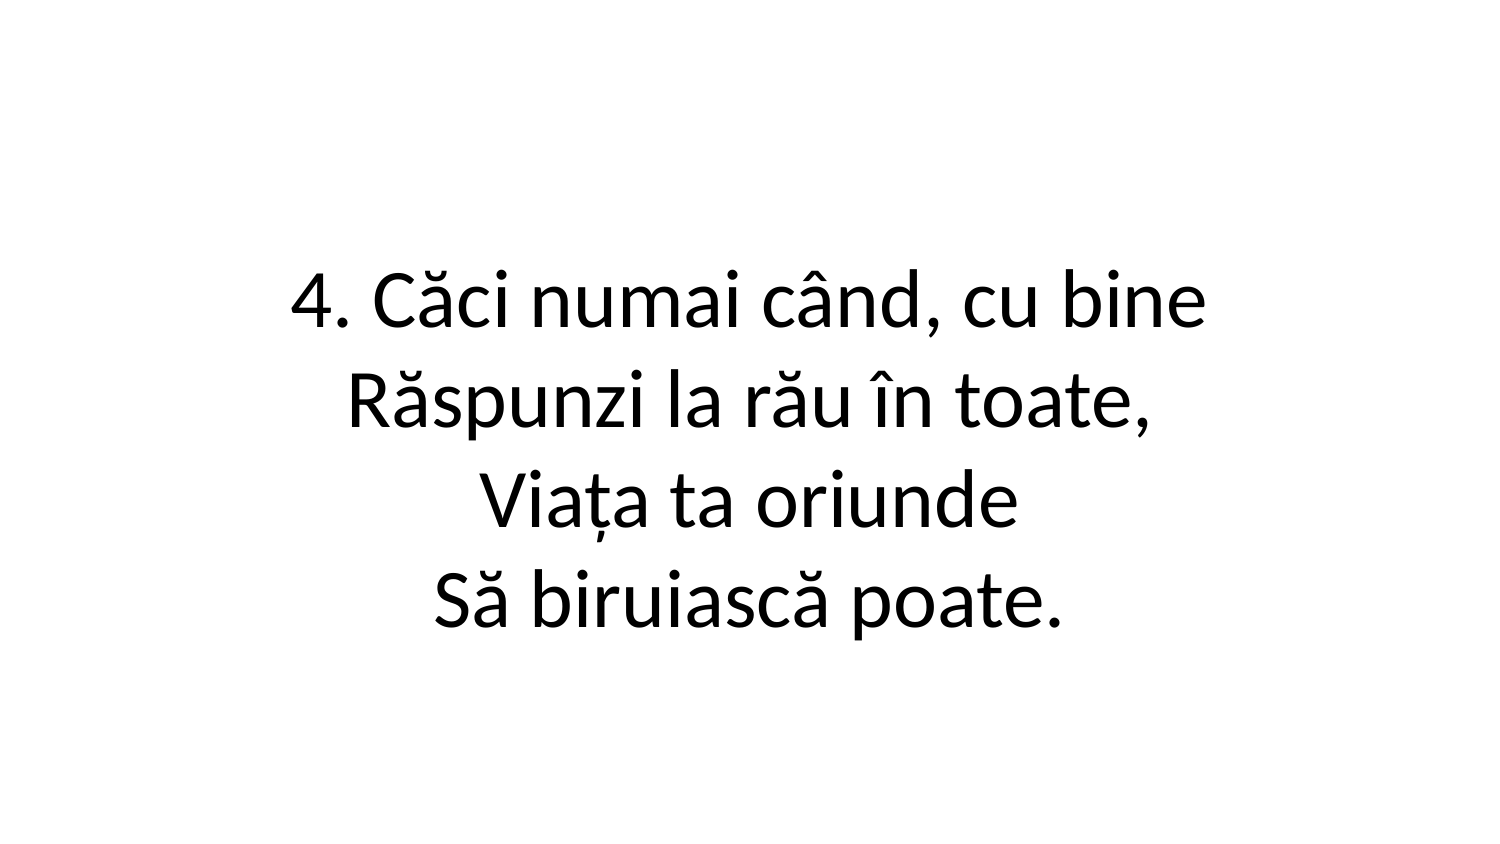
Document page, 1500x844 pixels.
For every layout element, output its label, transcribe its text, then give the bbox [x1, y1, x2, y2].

text_box 4. Căci numai când, cu bine Răspunzi la rău în toate, Viața ta oriunde Să biruiască poate. [275, 192, 1225, 652]
